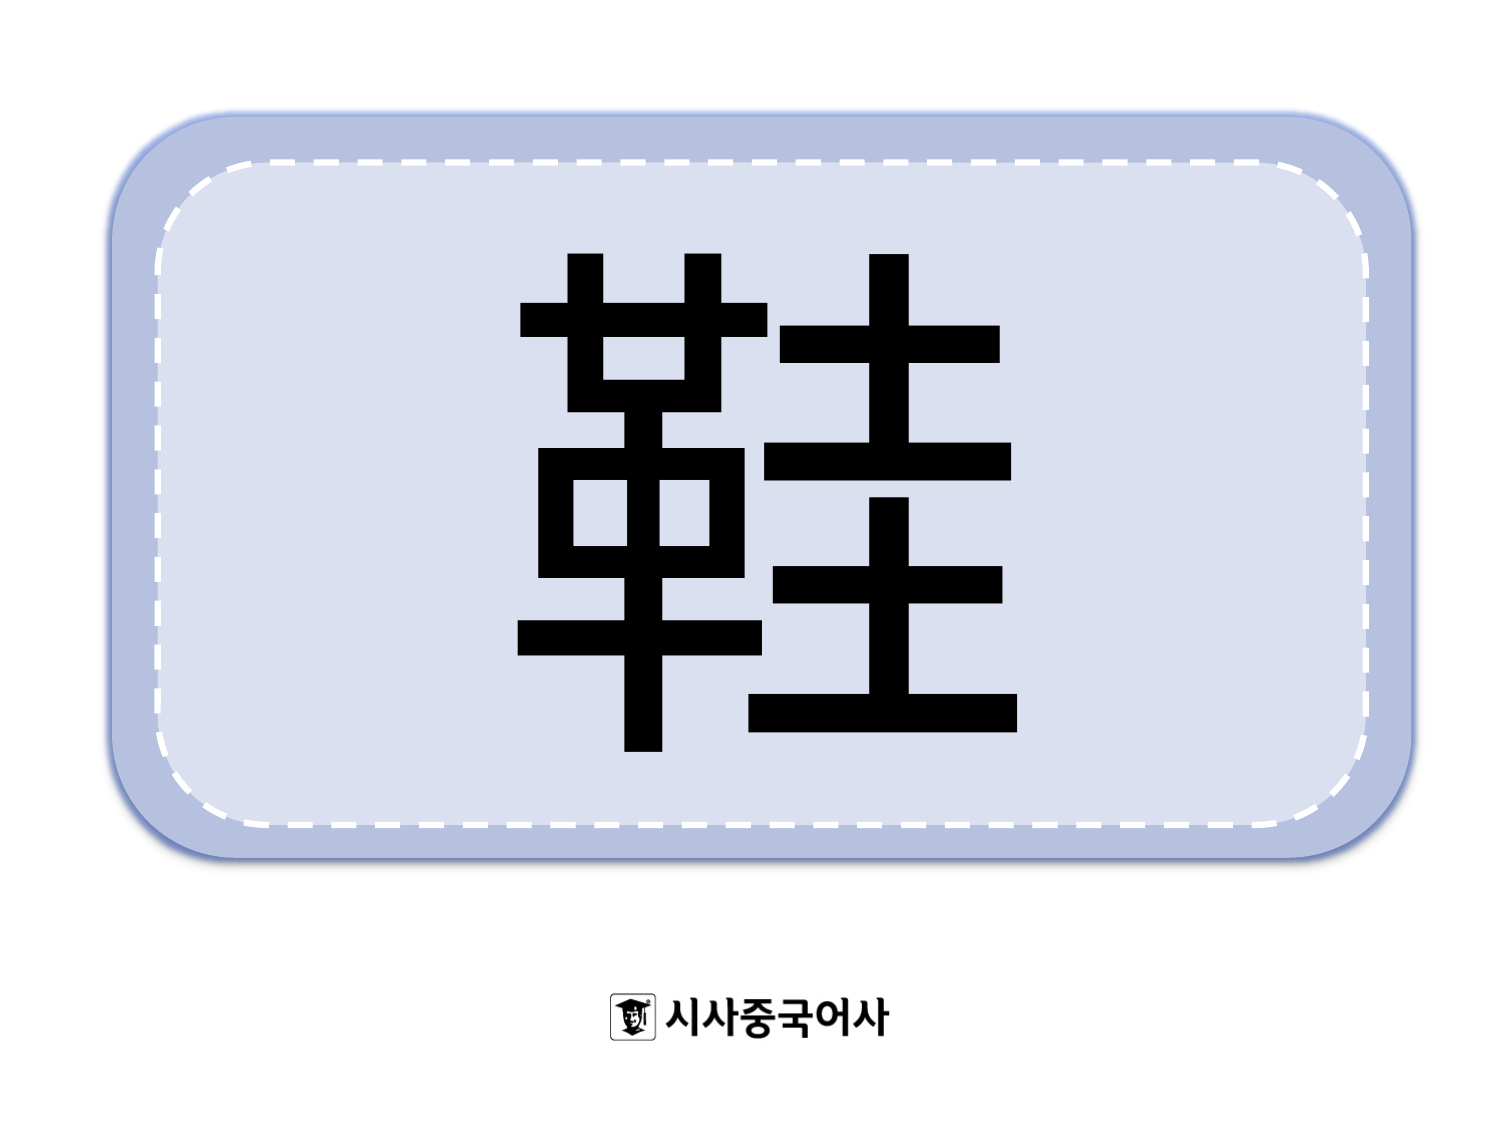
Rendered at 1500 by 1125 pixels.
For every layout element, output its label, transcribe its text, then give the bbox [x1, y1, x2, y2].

text_box 鞋 [162, 160, 1371, 824]
picture [602, 987, 898, 1047]
